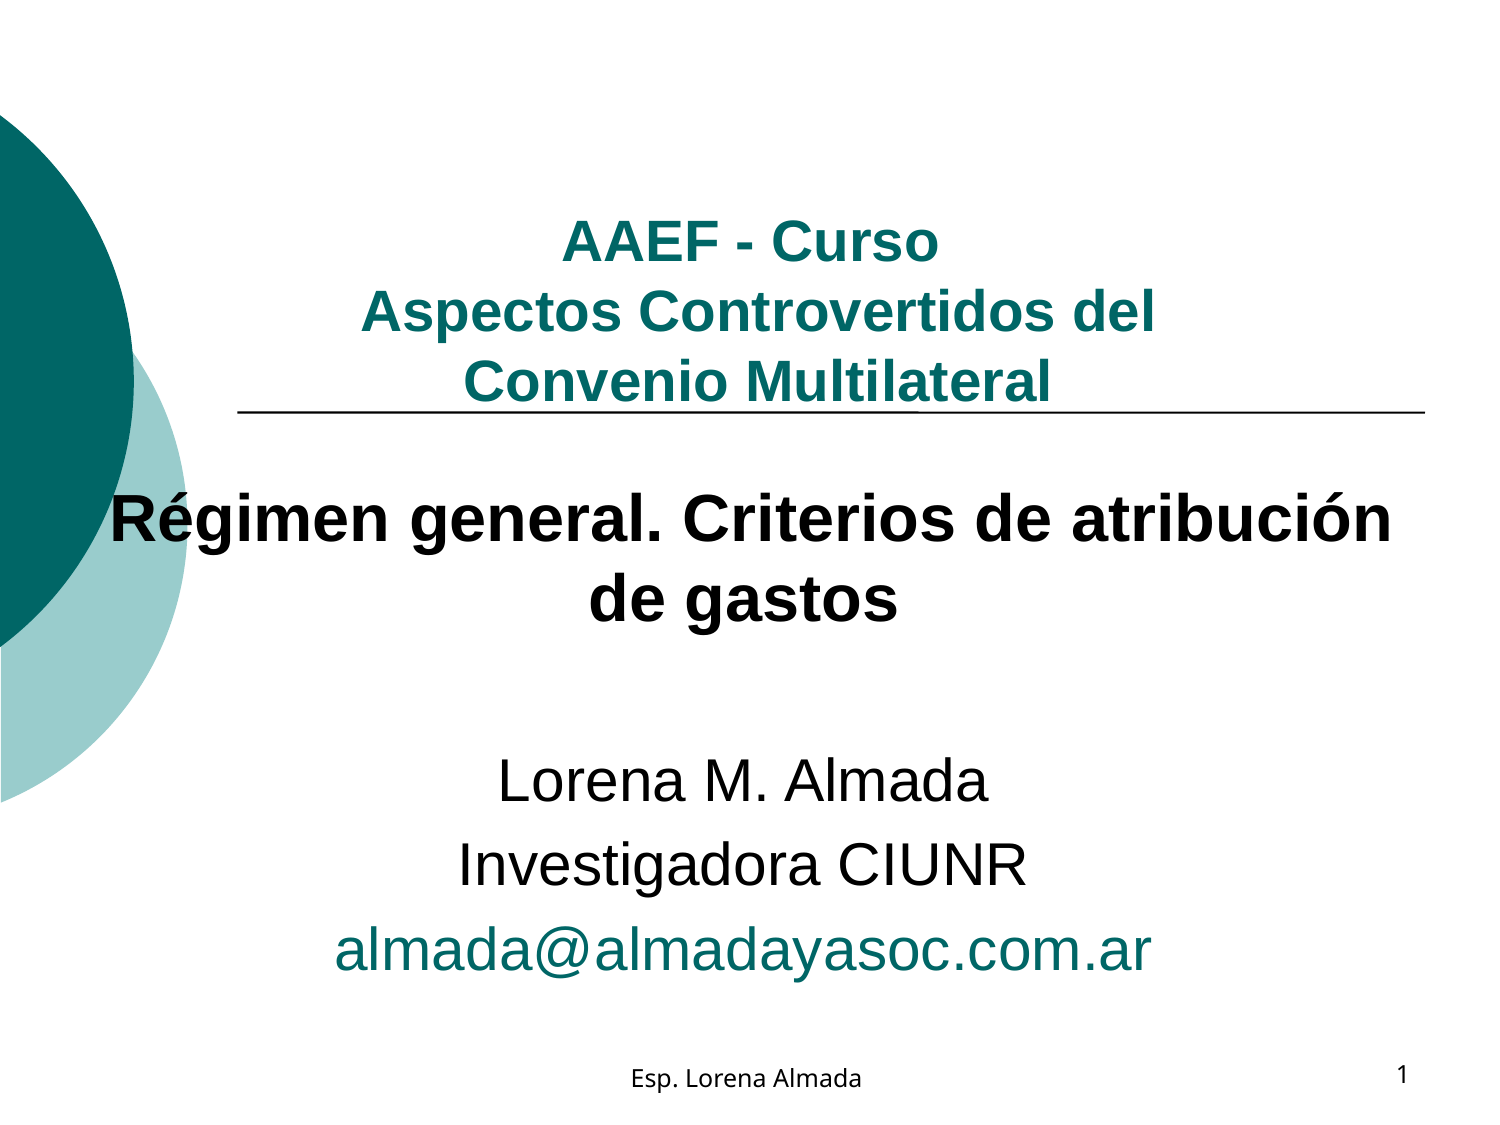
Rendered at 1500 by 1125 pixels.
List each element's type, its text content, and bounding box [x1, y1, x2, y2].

title AAEF - Curso Aspectos Controvertidos del Convenio Multilateral [0, 113, 1500, 421]
text_box Régimen general. Criterios de atribución de gastos Lorena M. Almada Investigadora CIUNR almada@almadayasoc.com.ar [41, 467, 1447, 1125]
